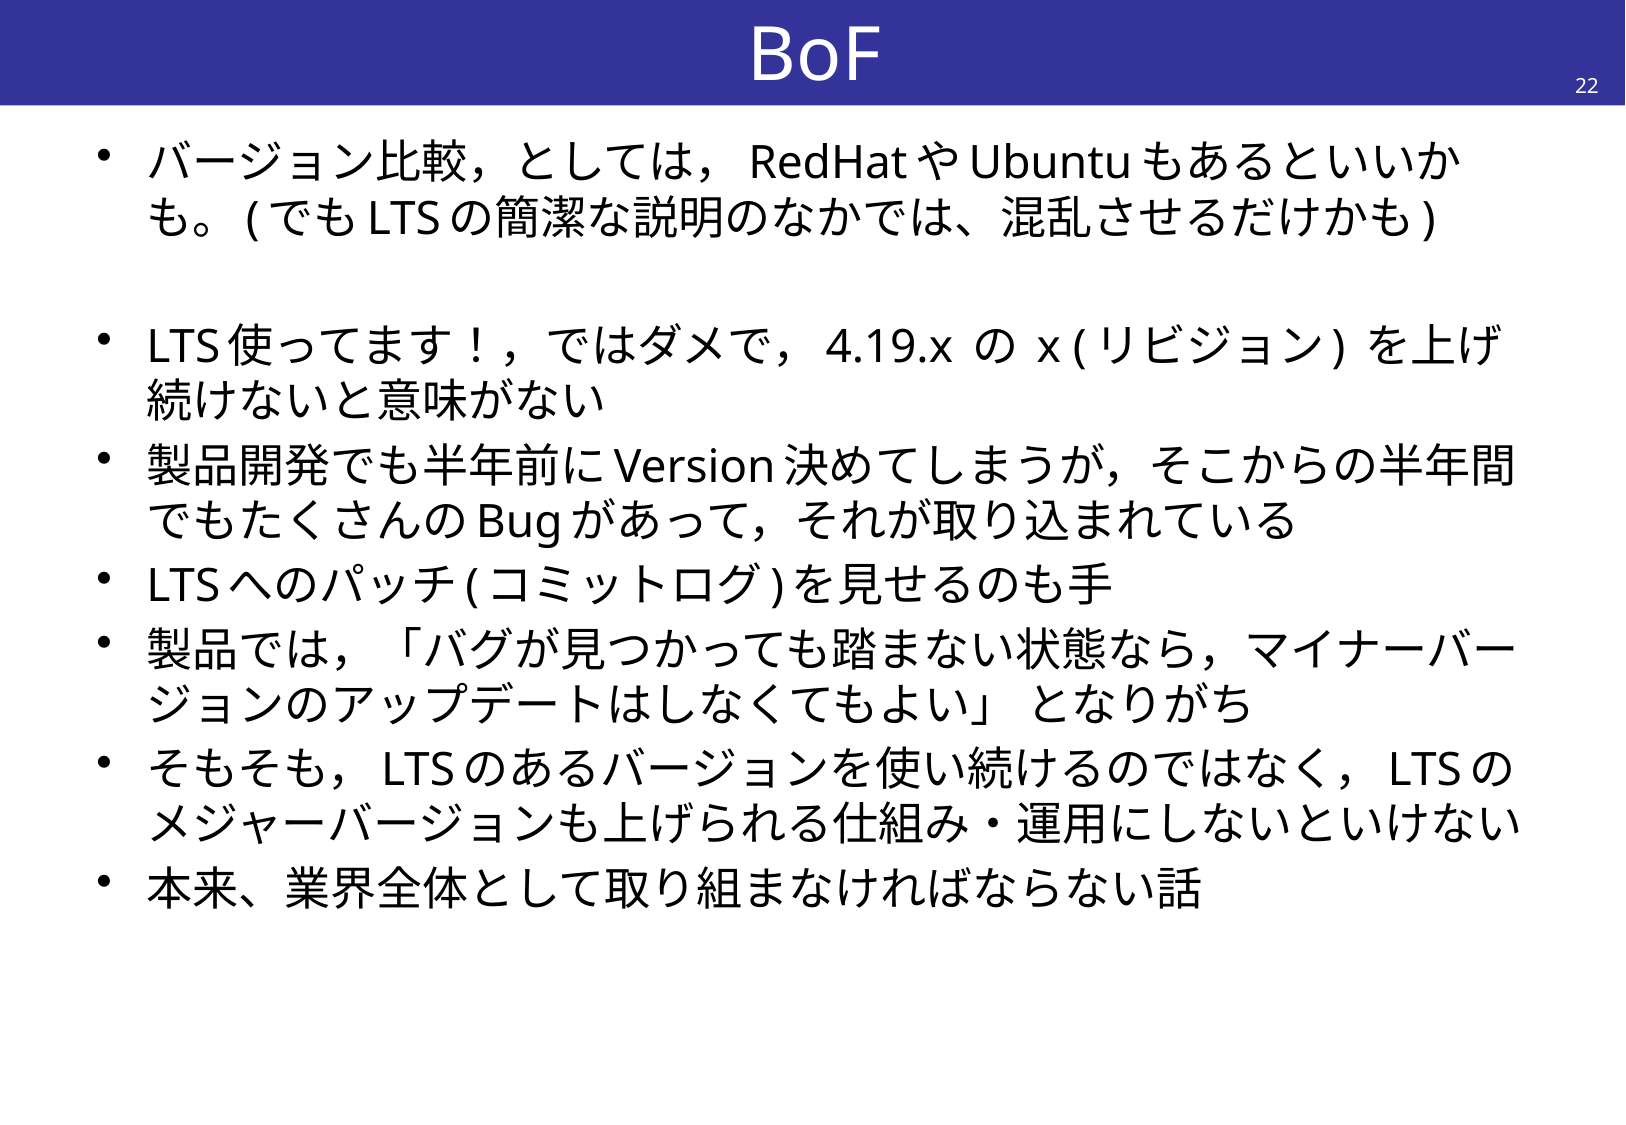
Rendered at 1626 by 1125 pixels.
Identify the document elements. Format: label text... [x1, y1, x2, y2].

title BoF [83, 0, 1546, 102]
list バージョン比較，としては，RedHatやUbuntuもあるといいかも。(でもLTSの簡潔な説明のなかでは、混乱させるだけかも) LTS使ってます！，ではダメで，4.19.x の x (リビジョン) を上げ続けないと意味がない 製品開発でも半年前にVersion決めてしまうが，そこからの半年間でもたくさんのBugがあって，それが取り込まれている LTSへのパッチ(コミットログ)を見せるのも手 製品では，「バグが見つかっても踏まない状態なら，マイナーバージョンのアップデートはしなくてもよい」 となりがち そもそも，LTSのあるバージョンを使い続けるのではなく，LTSのメジャーバージョンも上げられる仕組み・運用にしないといけない 本来、業界全体として取り組まなければならない話 [81, 125, 1544, 1071]
slide_number 22 [1522, 65, 1614, 105]
